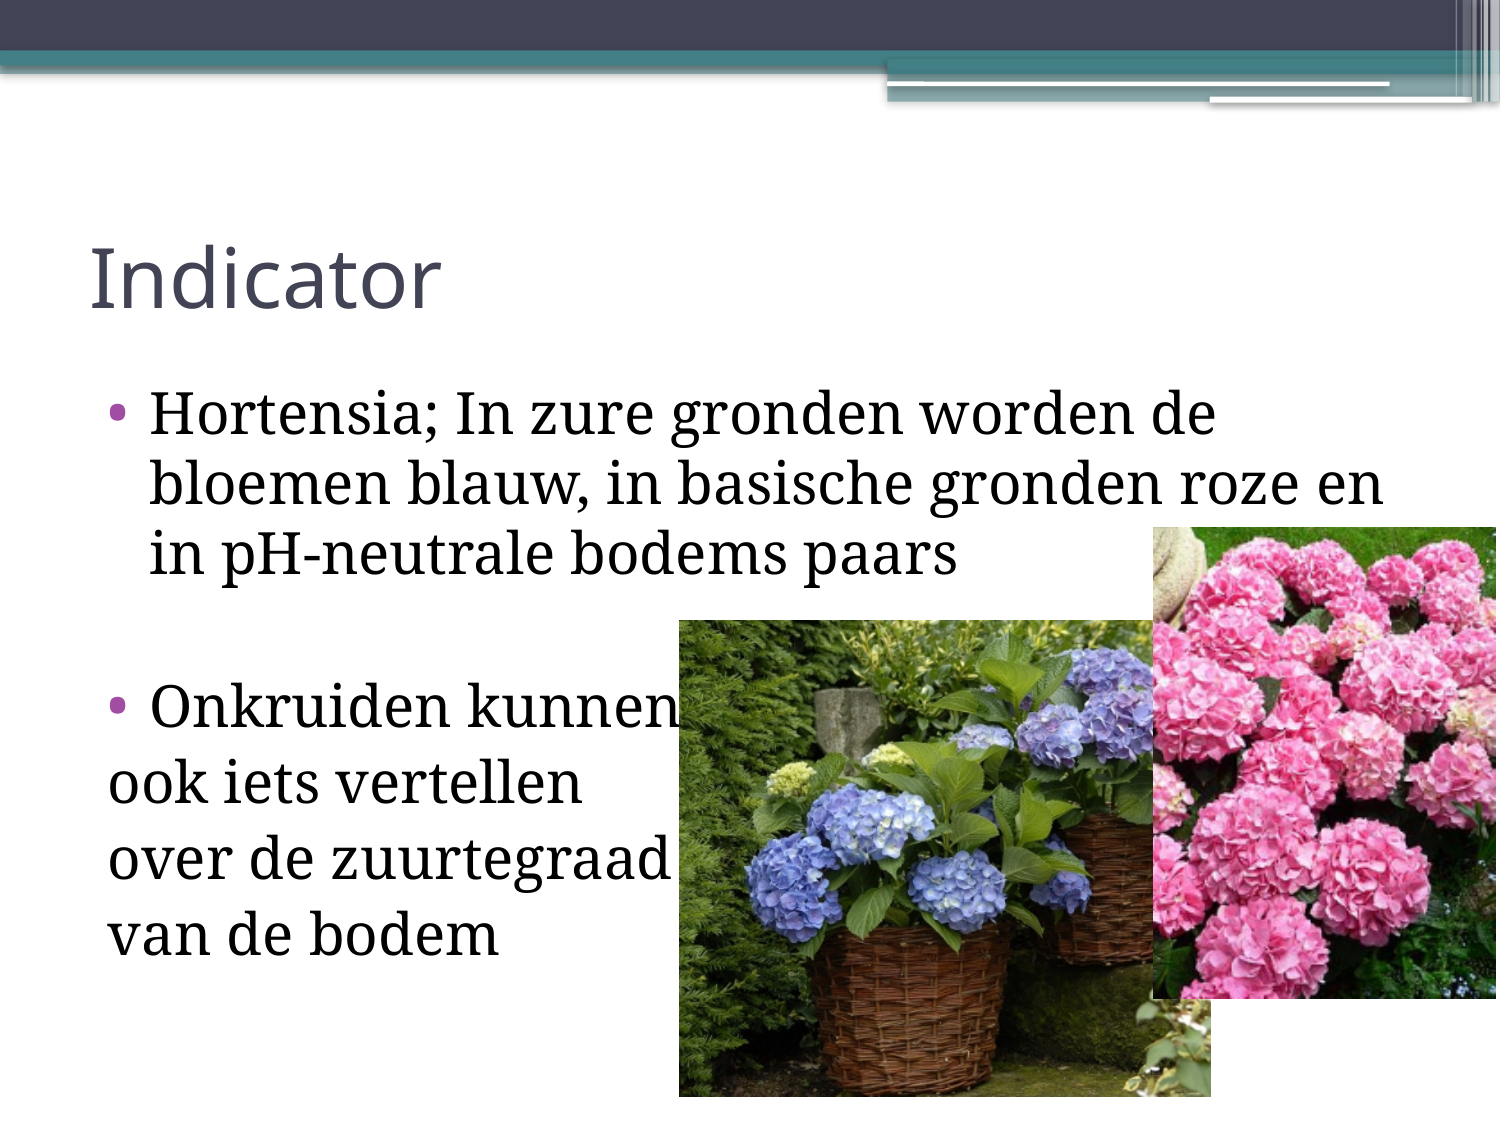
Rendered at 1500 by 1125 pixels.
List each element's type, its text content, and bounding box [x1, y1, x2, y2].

title Indicator [75, 187, 1425, 363]
picture [678, 526, 1497, 1097]
list Hortensia; In zure gronden worden de bloemen blauw, in basische gronden roze en in pH-neutrale bodems paars Onkruiden kunnen ook iets vertellen over de zuurtegraad van de bodem [75, 368, 1425, 1079]
